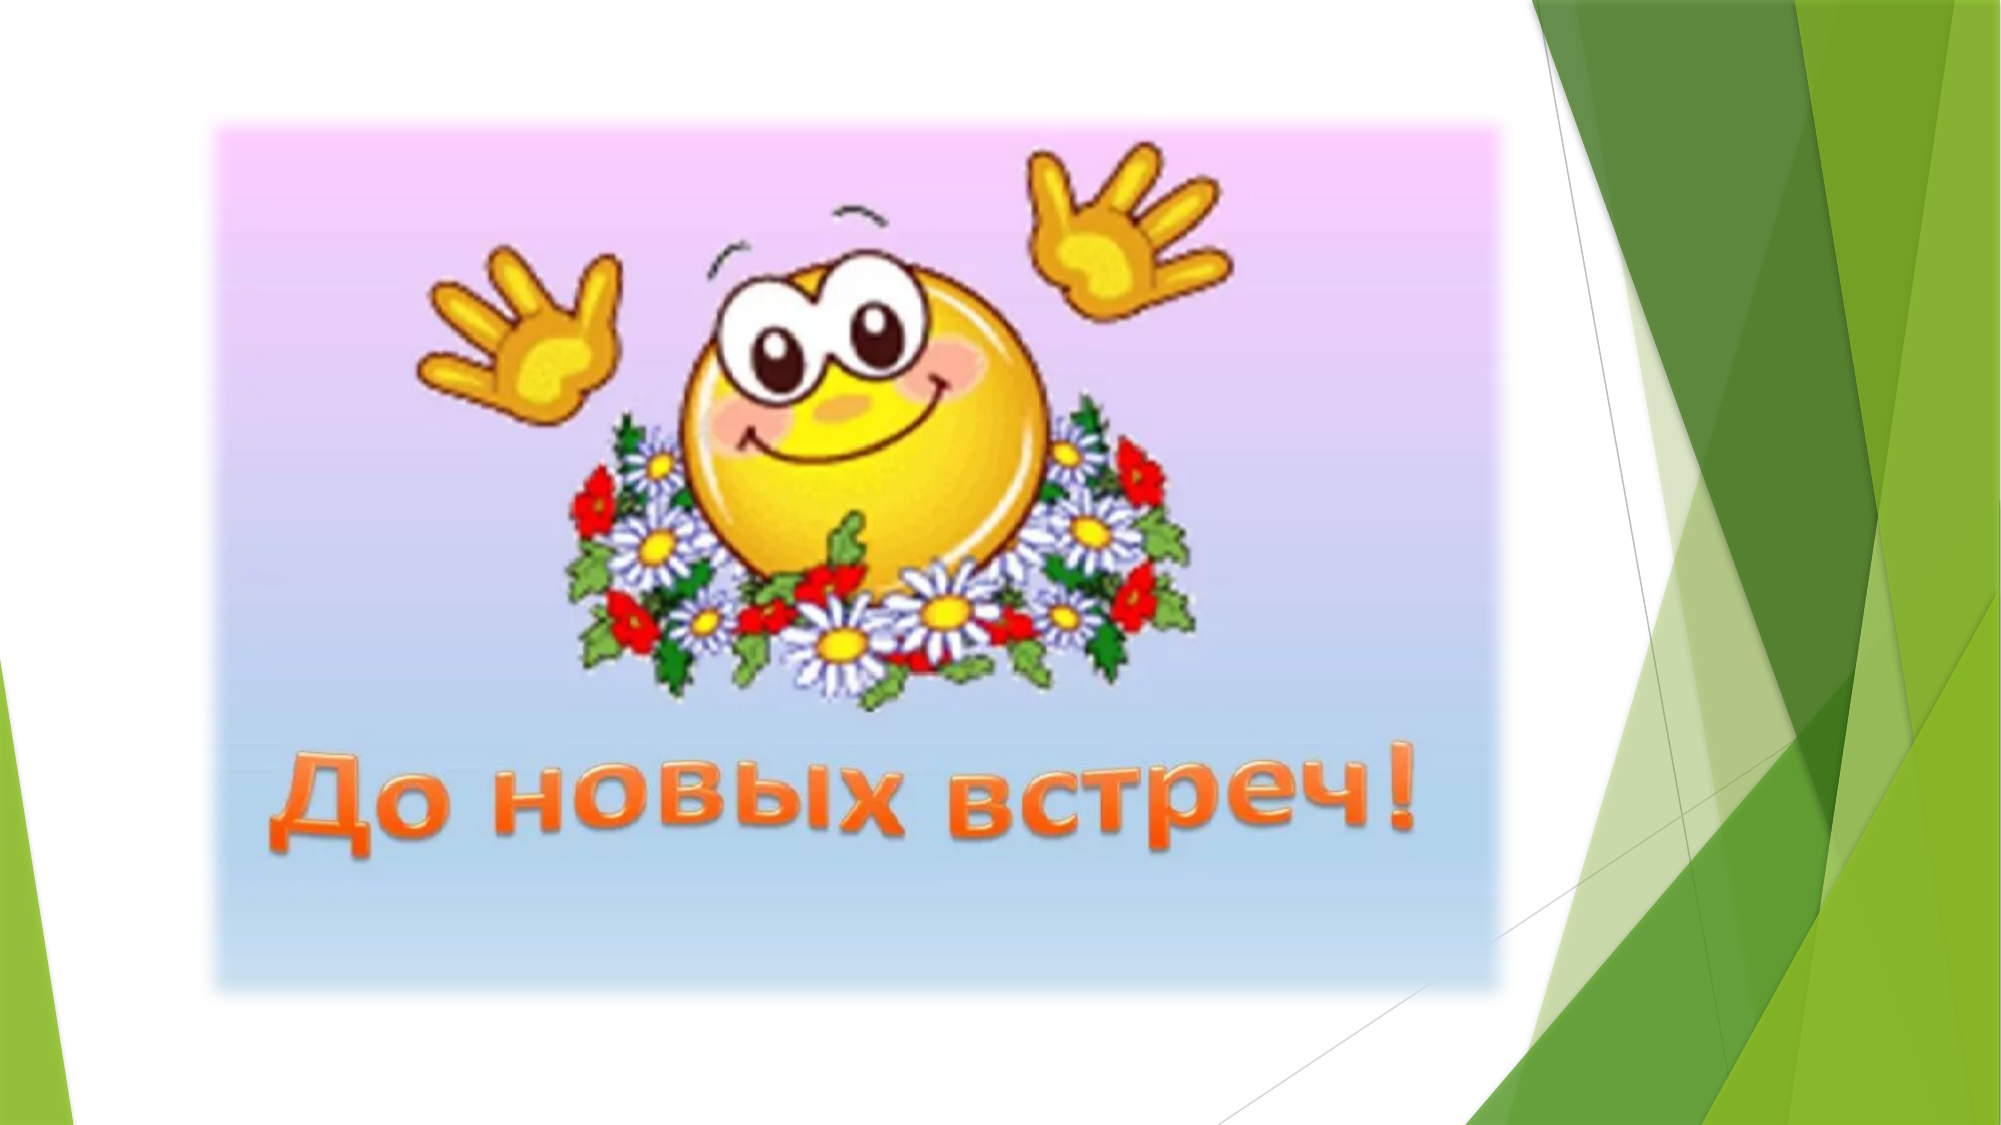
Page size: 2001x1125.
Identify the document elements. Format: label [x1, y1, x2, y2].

picture [198, 109, 1518, 1011]
